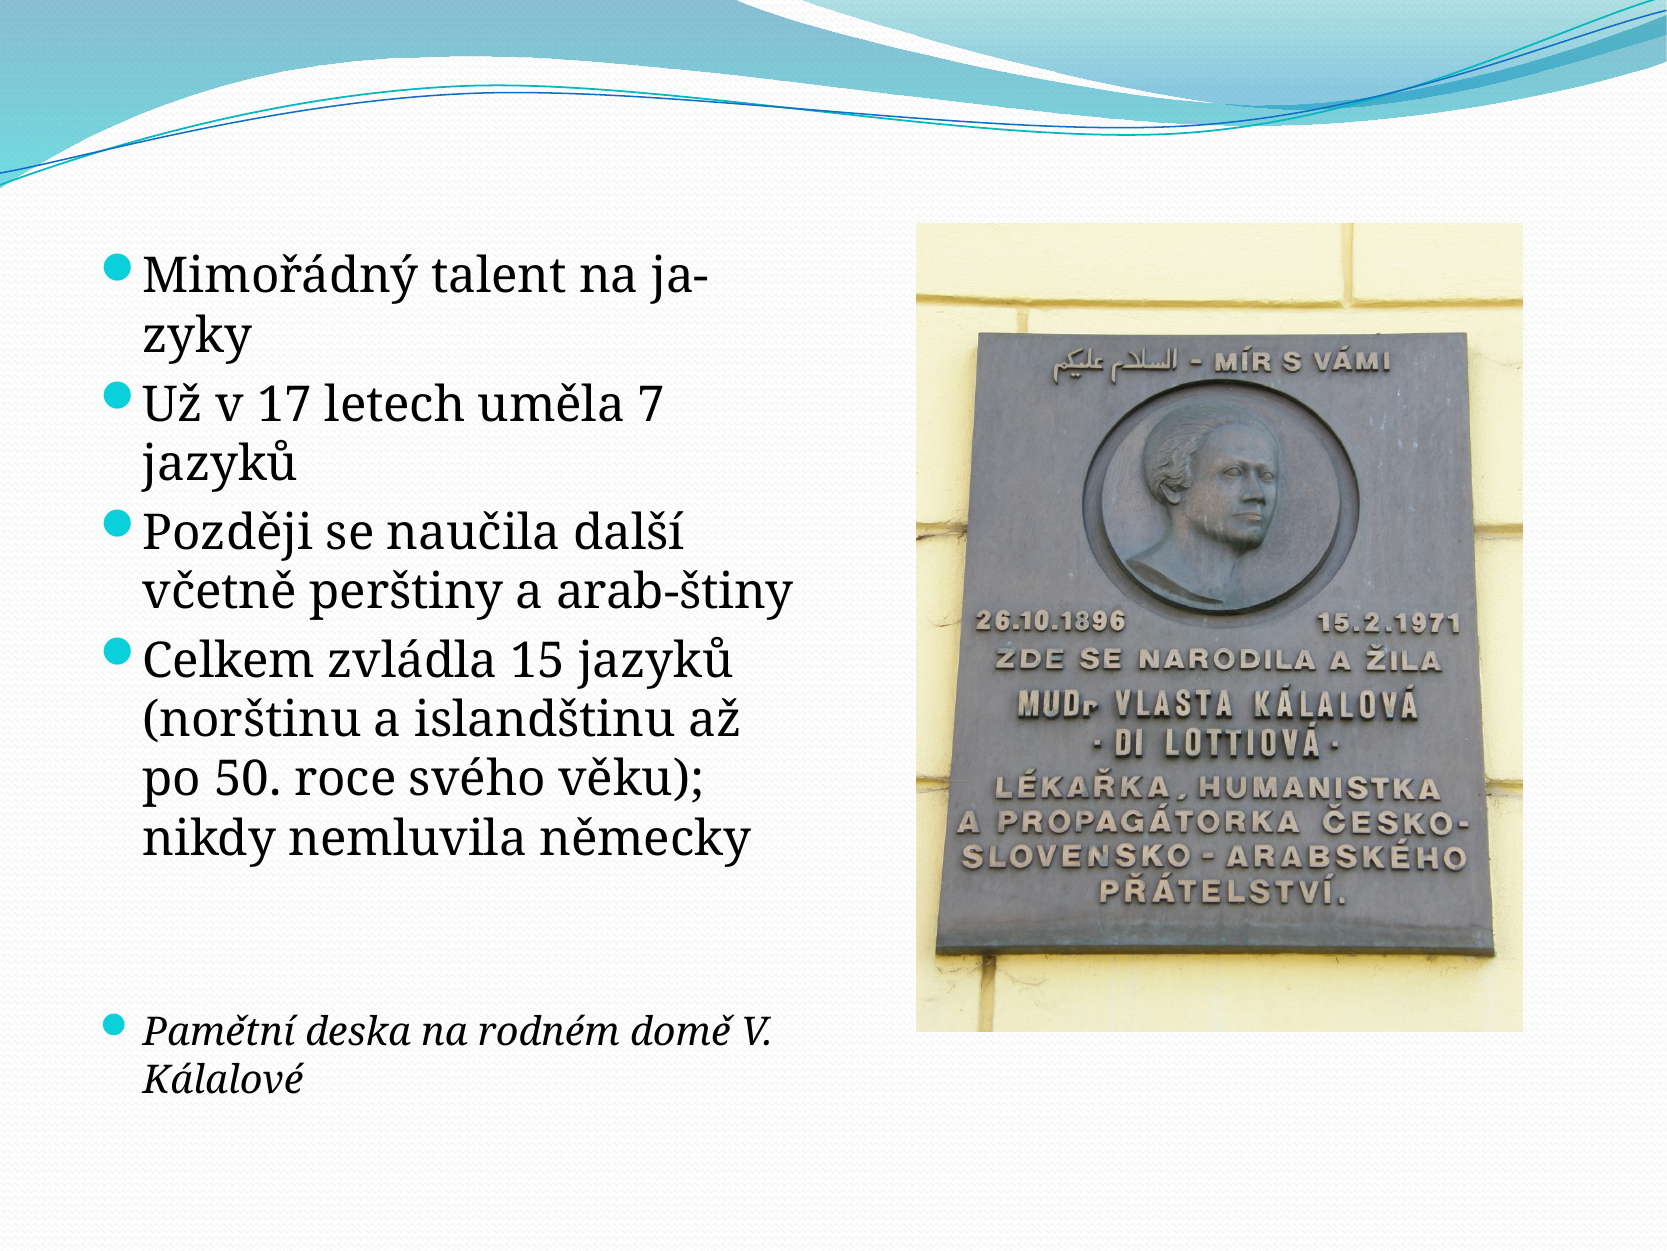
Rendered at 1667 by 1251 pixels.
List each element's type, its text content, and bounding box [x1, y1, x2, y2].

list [915, 223, 1523, 1032]
title [83, 128, 1584, 337]
list Mimořádný talent na ja-zyky Už v 17 letech uměla 7 jazyků Později se naučila další včetně perštiny a arab-štiny Celkem zvládla 15 jazyků (norštinu a islandštinu až po 50. roce svého věku); nikdy nemluvila německy Pamětní deska na rodném domě V. Kálalové [83, 235, 820, 1159]
